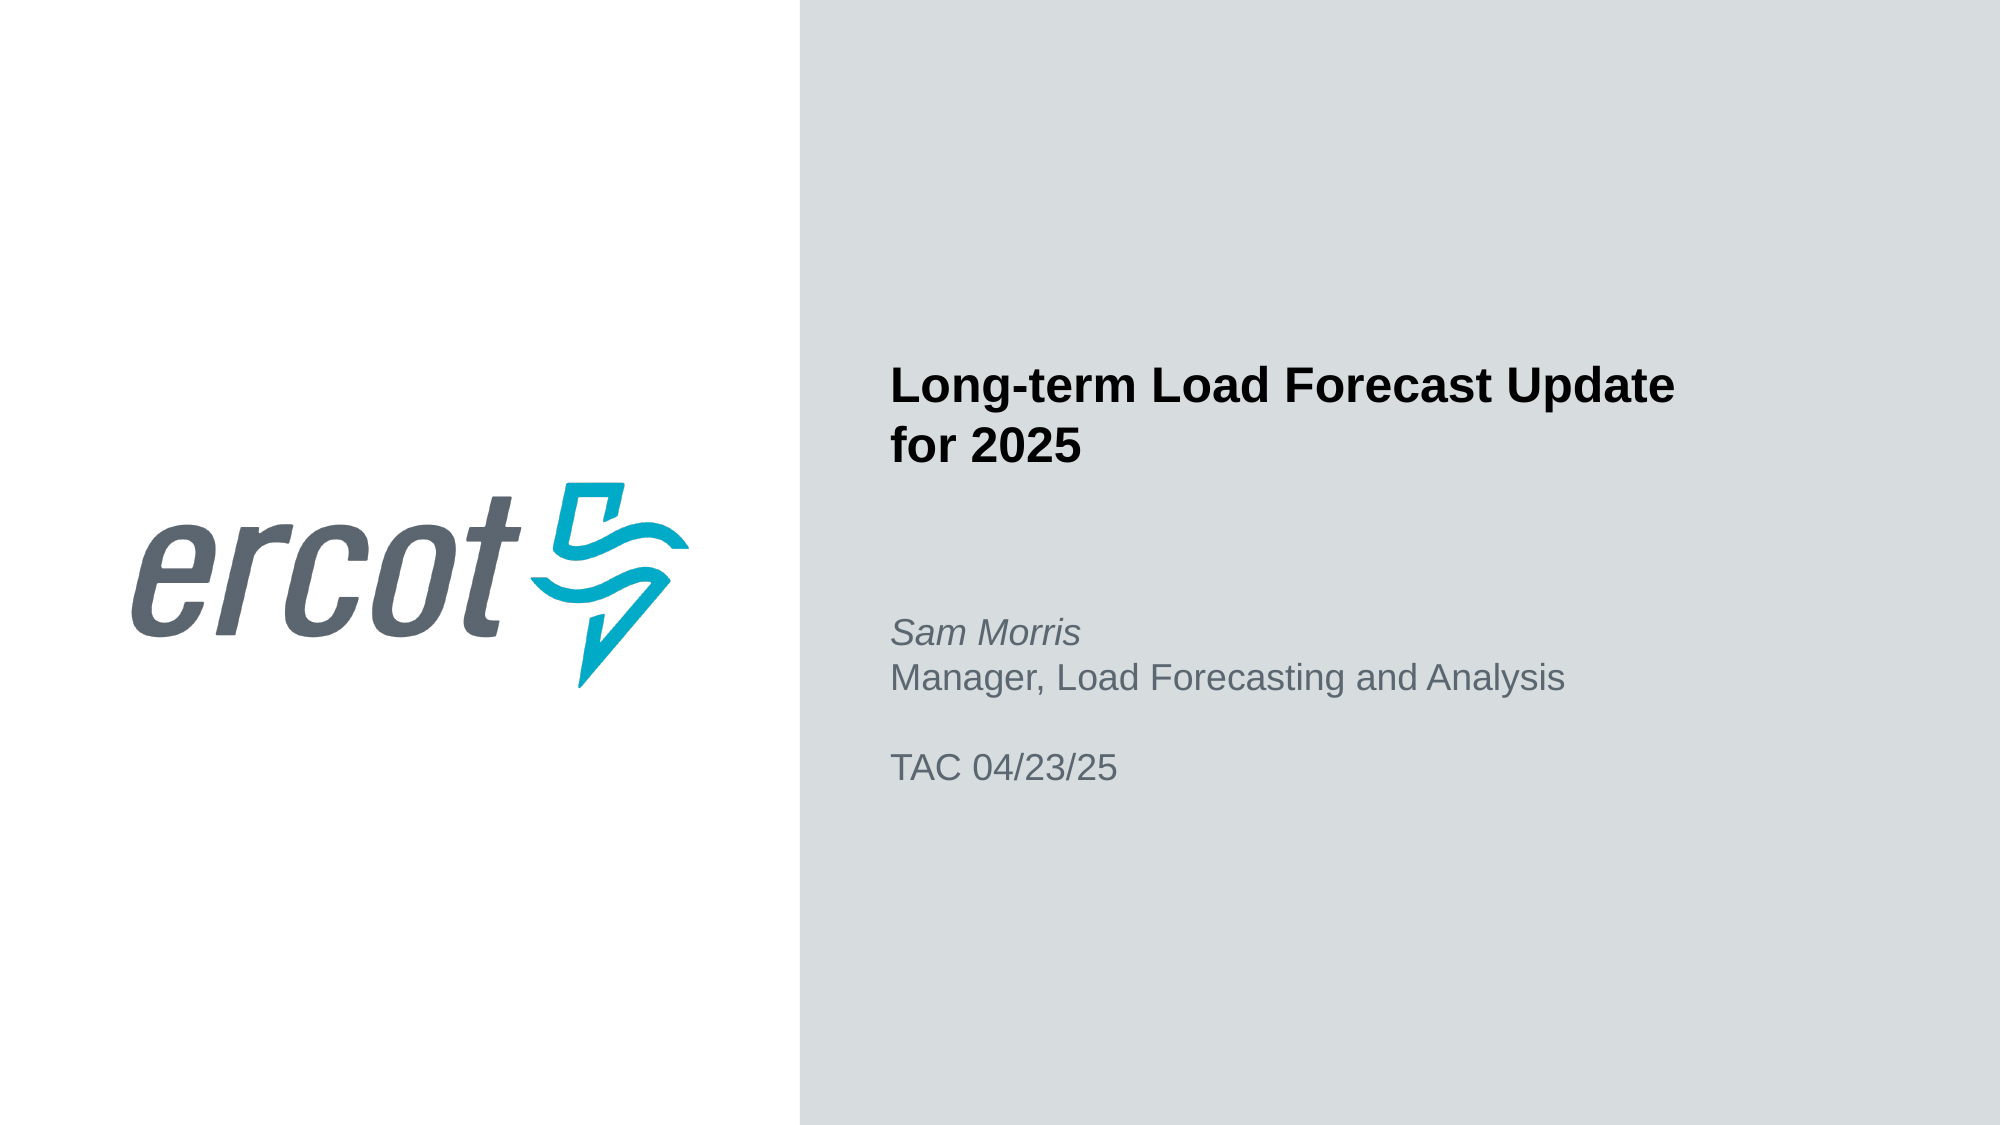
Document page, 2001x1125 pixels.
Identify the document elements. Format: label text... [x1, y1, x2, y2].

picture [116, 465, 700, 705]
text_box Long-term Load Forecast Update for 2025 Sam Morris Manager, Load Forecasting and Analysis TAC 04/23/25 [875, 345, 1802, 796]
